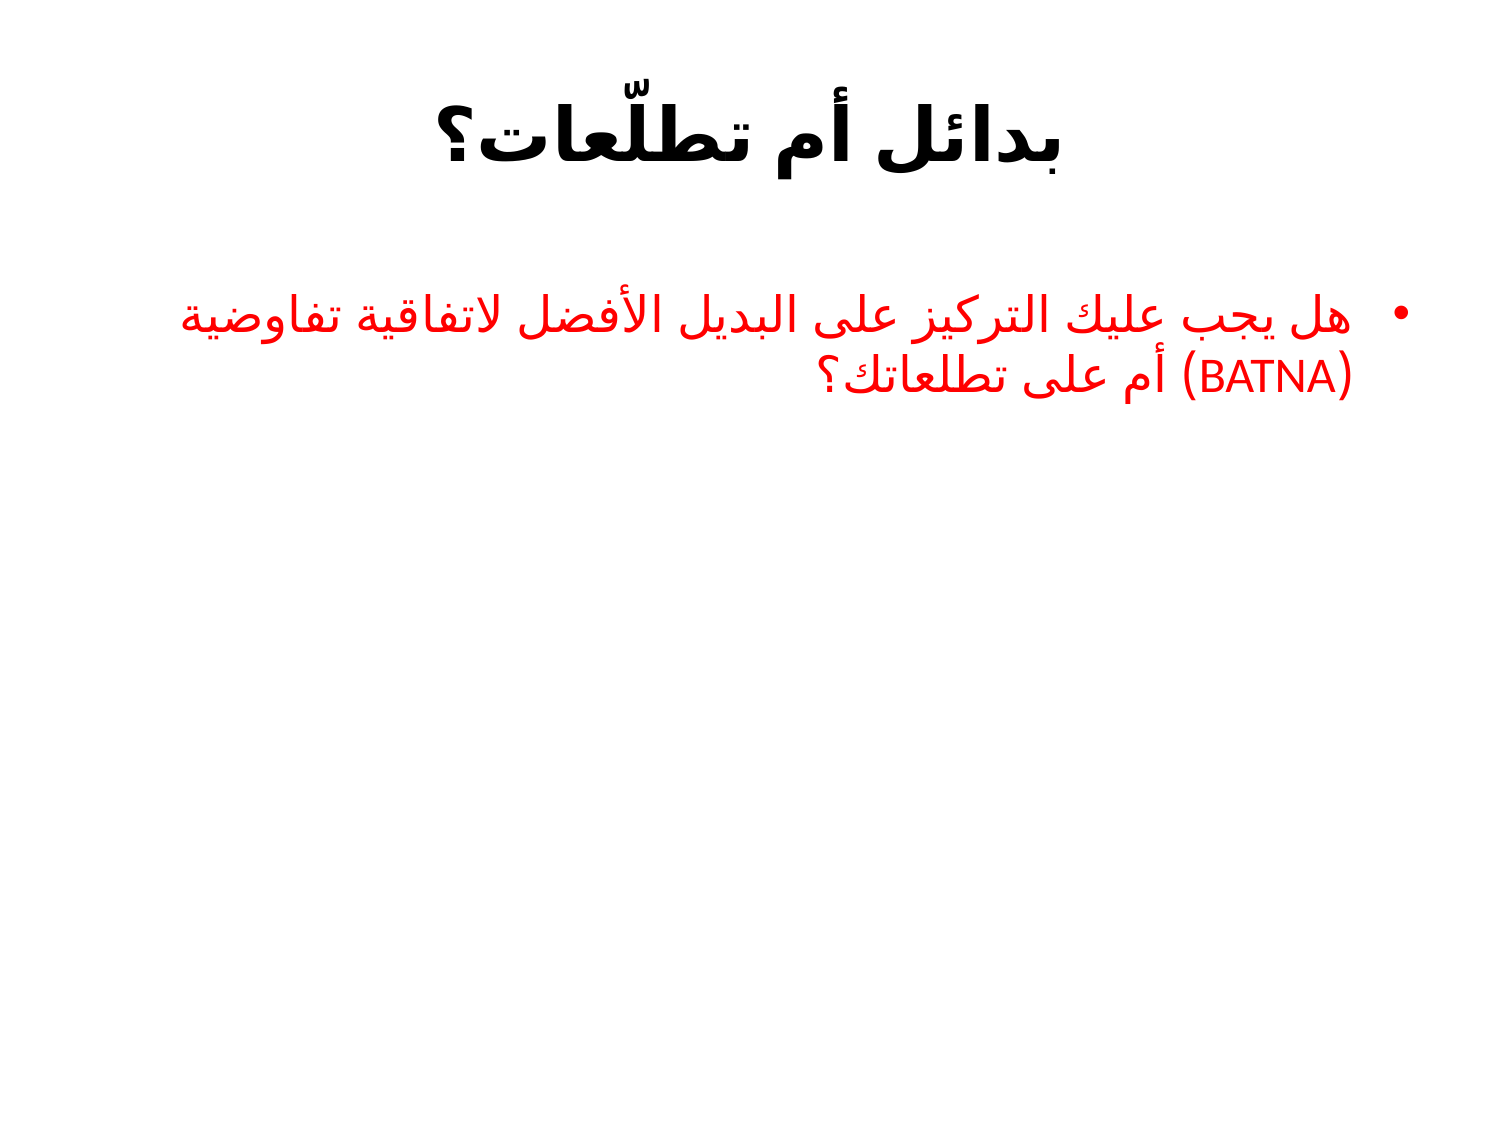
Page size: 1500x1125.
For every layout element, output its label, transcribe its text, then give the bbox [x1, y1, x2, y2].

list هل يجب عليك التركيز على البديل الأفضل لاتفاقية تفاوضية (BATNA) أم على تطلعاتك؟ [75, 275, 1425, 1018]
title بدائل أم تطلّعات؟ [75, 37, 1425, 225]
